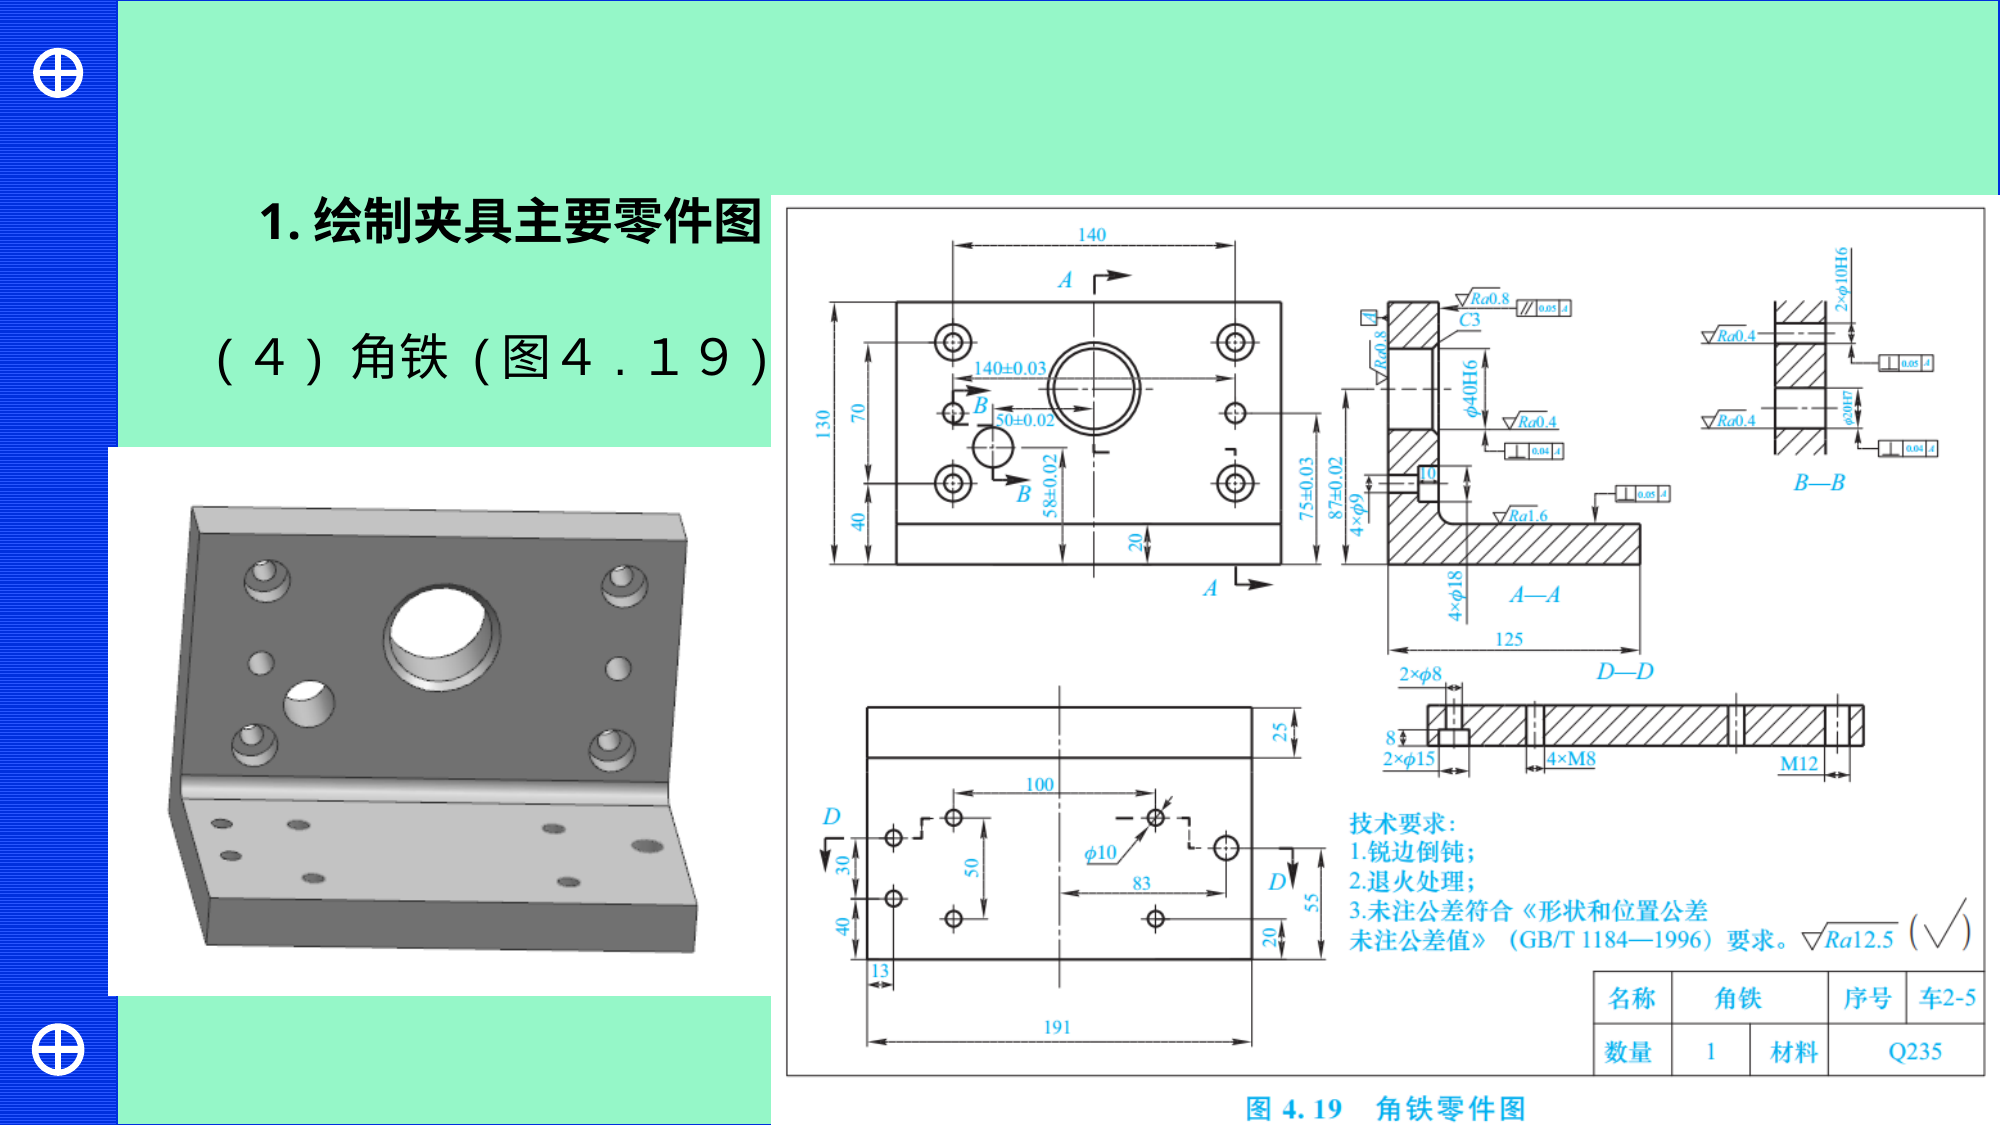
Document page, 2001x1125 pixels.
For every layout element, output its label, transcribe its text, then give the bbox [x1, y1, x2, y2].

picture [108, 195, 2000, 1125]
text_box 1.绘制夹具主要零件图 [243, 182, 1244, 258]
text_box (４) 角铁 (图４.１９) 。 [126, 287, 771, 428]
